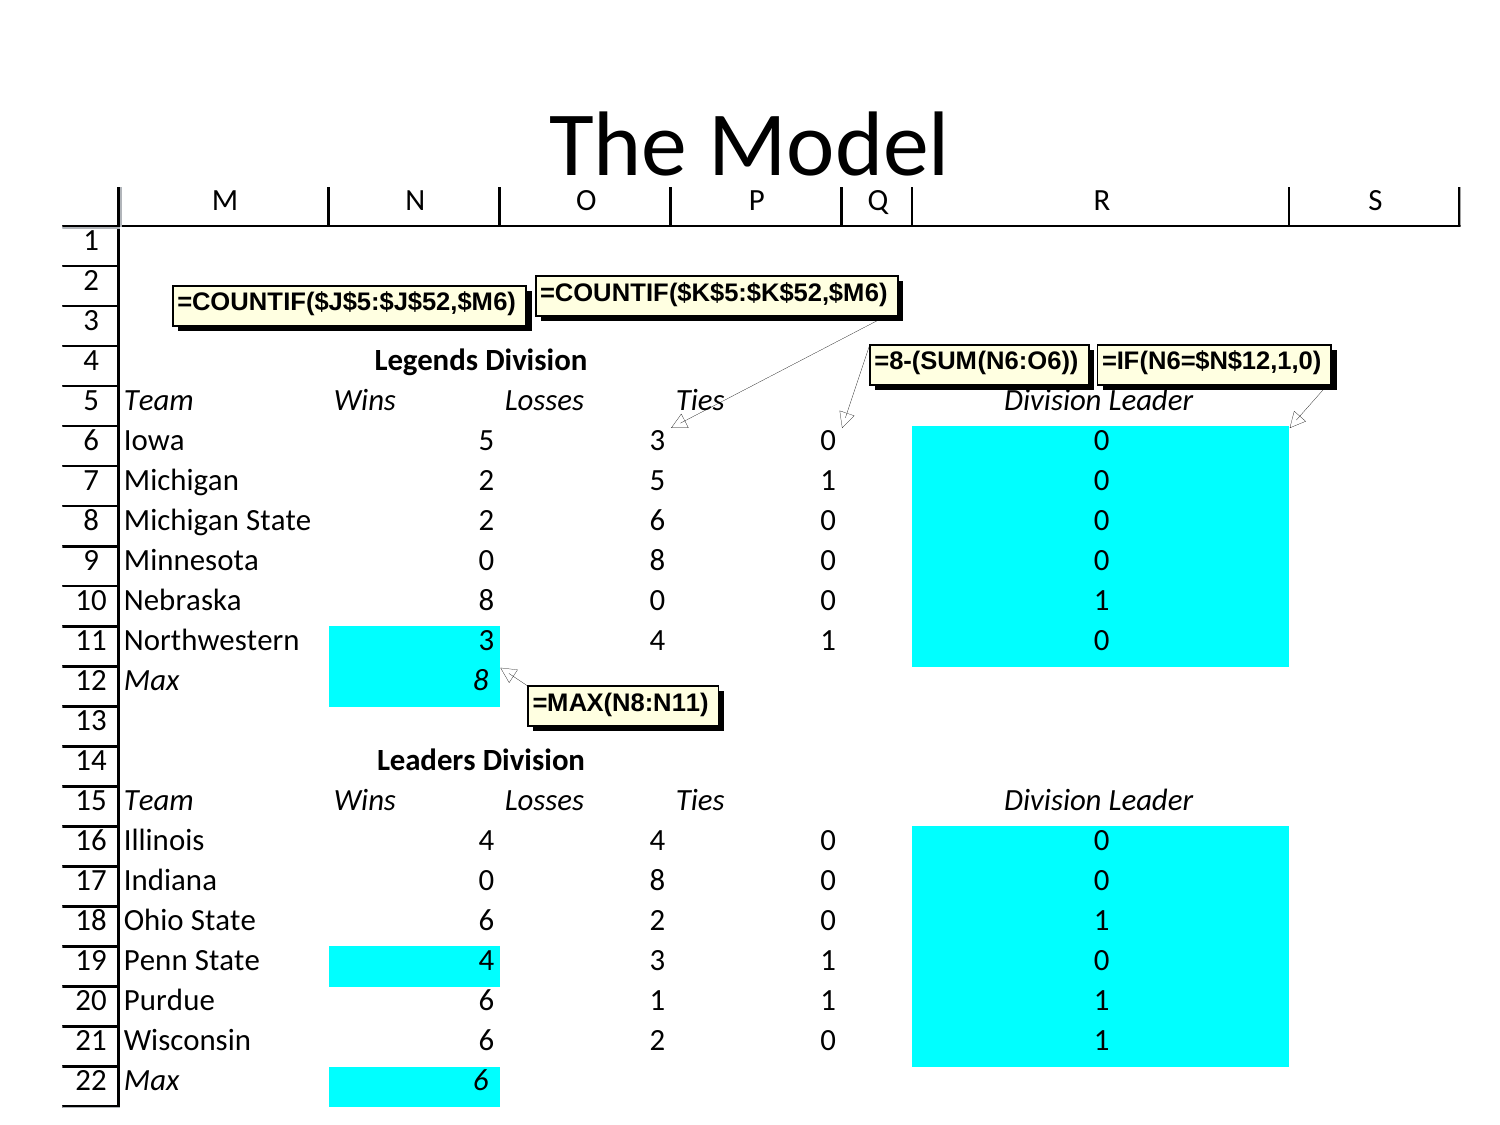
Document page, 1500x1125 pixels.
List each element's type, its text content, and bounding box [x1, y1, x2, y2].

picture [59, 184, 1462, 1109]
title The Model [75, 45, 1425, 182]
